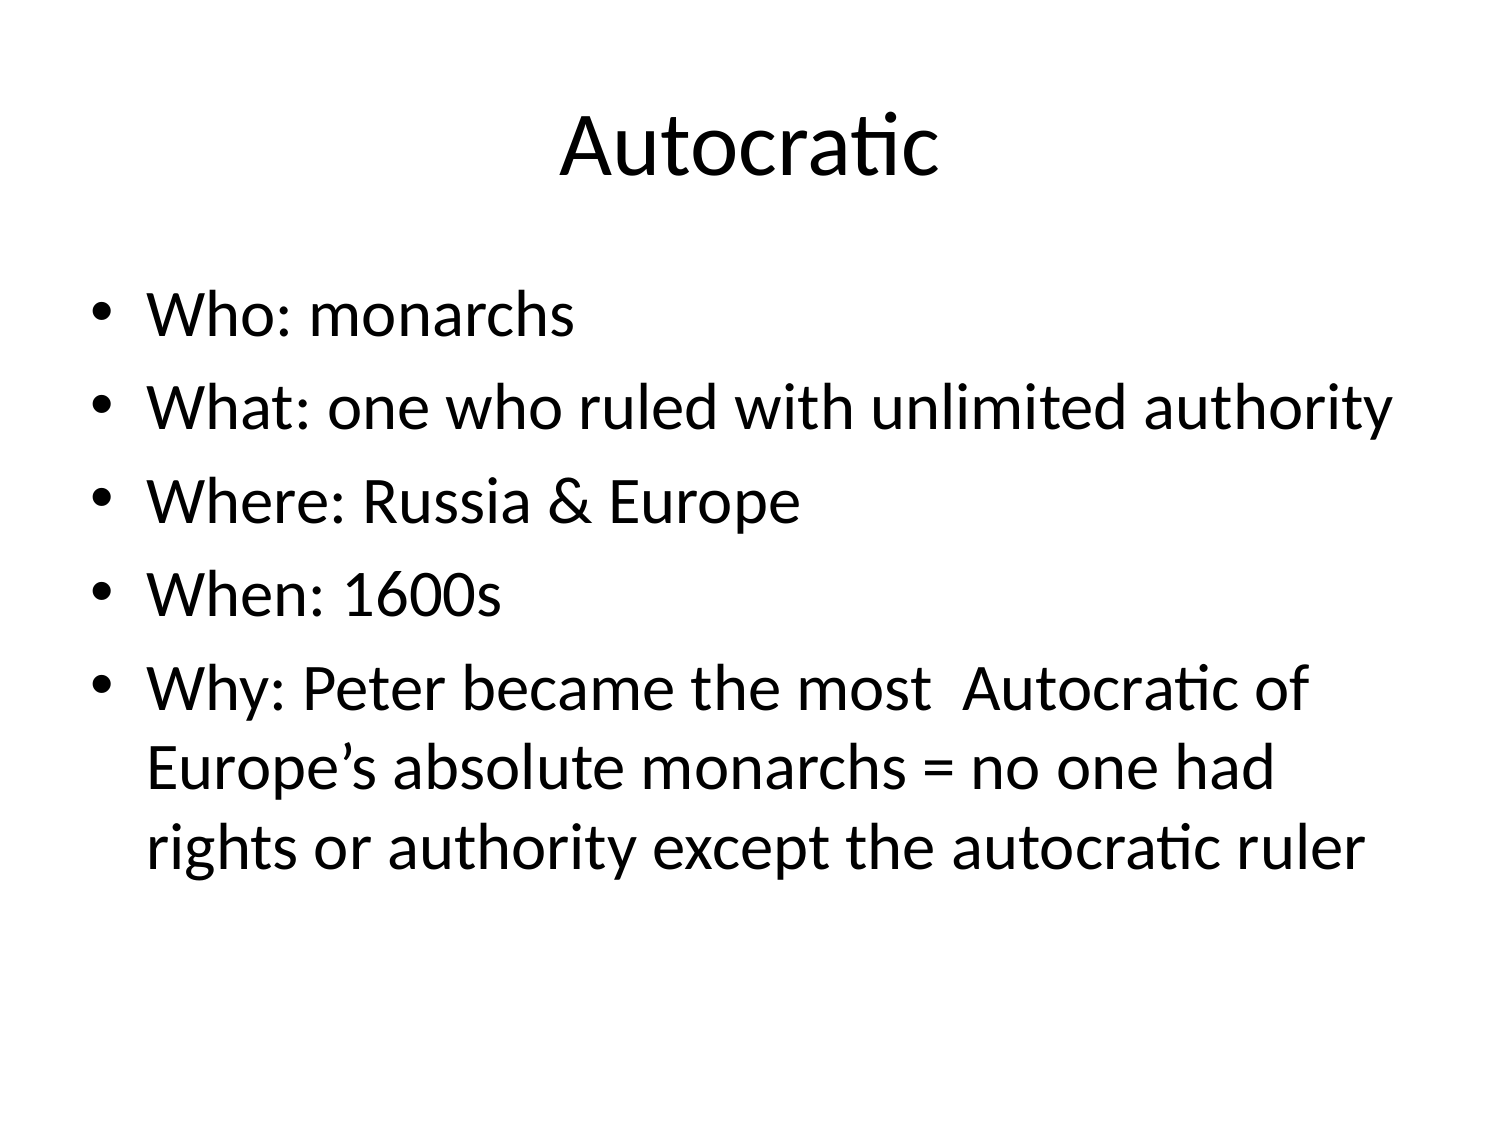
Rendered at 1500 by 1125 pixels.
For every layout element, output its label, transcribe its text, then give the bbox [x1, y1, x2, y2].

title Autocratic [75, 45, 1425, 233]
list Who: monarchs What: one who ruled with unlimited authority Where: Russia & Europe When: 1600s Why: Peter became the most Autocratic of Europe’s absolute monarchs = no one had rights or authority except the autocratic ruler [75, 262, 1425, 1005]
